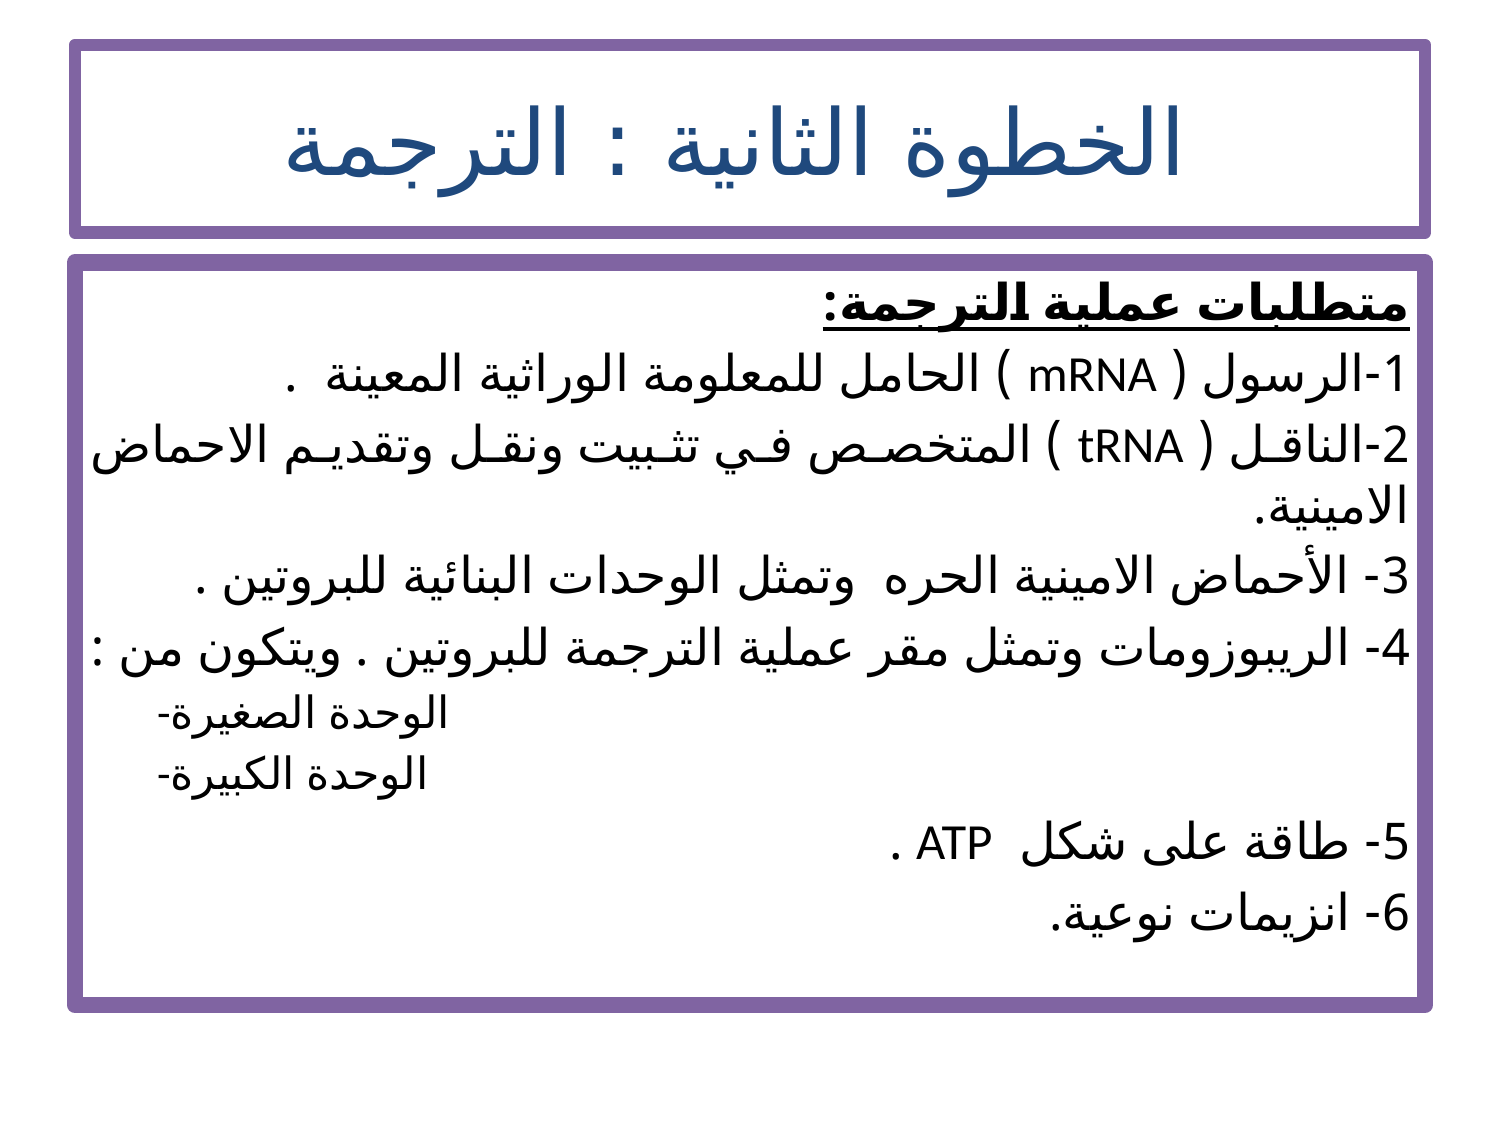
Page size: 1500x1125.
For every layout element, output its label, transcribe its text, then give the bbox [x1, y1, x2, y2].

title الخطوة الثانية : الترجمة [75, 45, 1425, 233]
list متطلبات عملية الترجمة: 1-الرسول ( mRNA ) الحامل للمعلومة الوراثية المعينة . 2-الناقل ( tRNA ) المتخصص في تثبيت ونقل وتقديم الاحماض الامينية. 3- الأحماض الامينية الحره وتمثل الوحدات البنائية للبروتين . 4- الريبوزومات وتمثل مقر عملية الترجمة للبروتين . ويتكون من : -الوحدة الصغيرة -الوحدة الكبيرة 5- طاقة على شكل ATP . 6- انزيمات نوعية. [75, 262, 1425, 1005]
